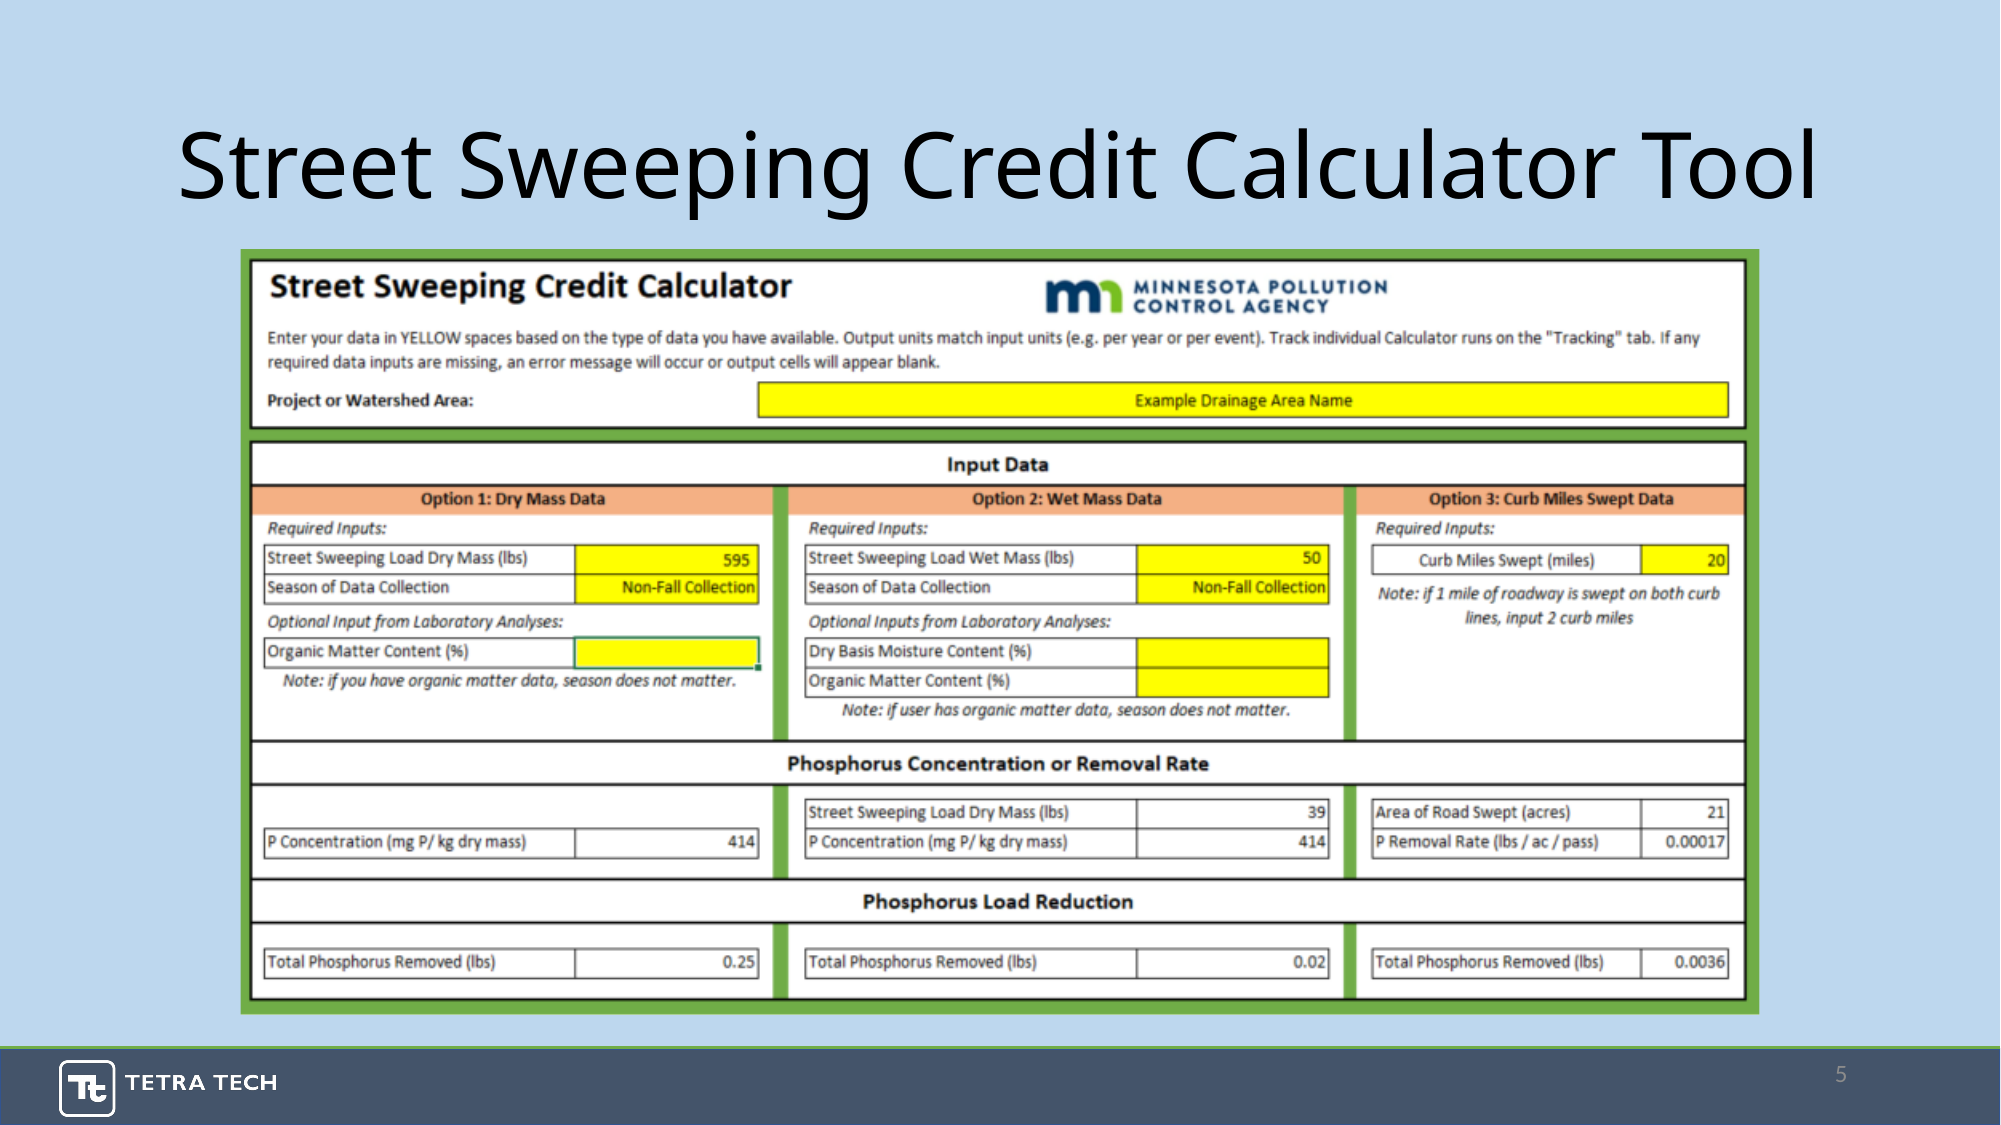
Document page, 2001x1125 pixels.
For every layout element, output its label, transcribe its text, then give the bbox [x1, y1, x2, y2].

title Street Sweeping Credit Calculator Tool [137, 59, 1863, 278]
picture [40, 1041, 295, 1125]
slide_number 5 [1412, 1042, 1863, 1103]
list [240, 249, 1760, 1015]
